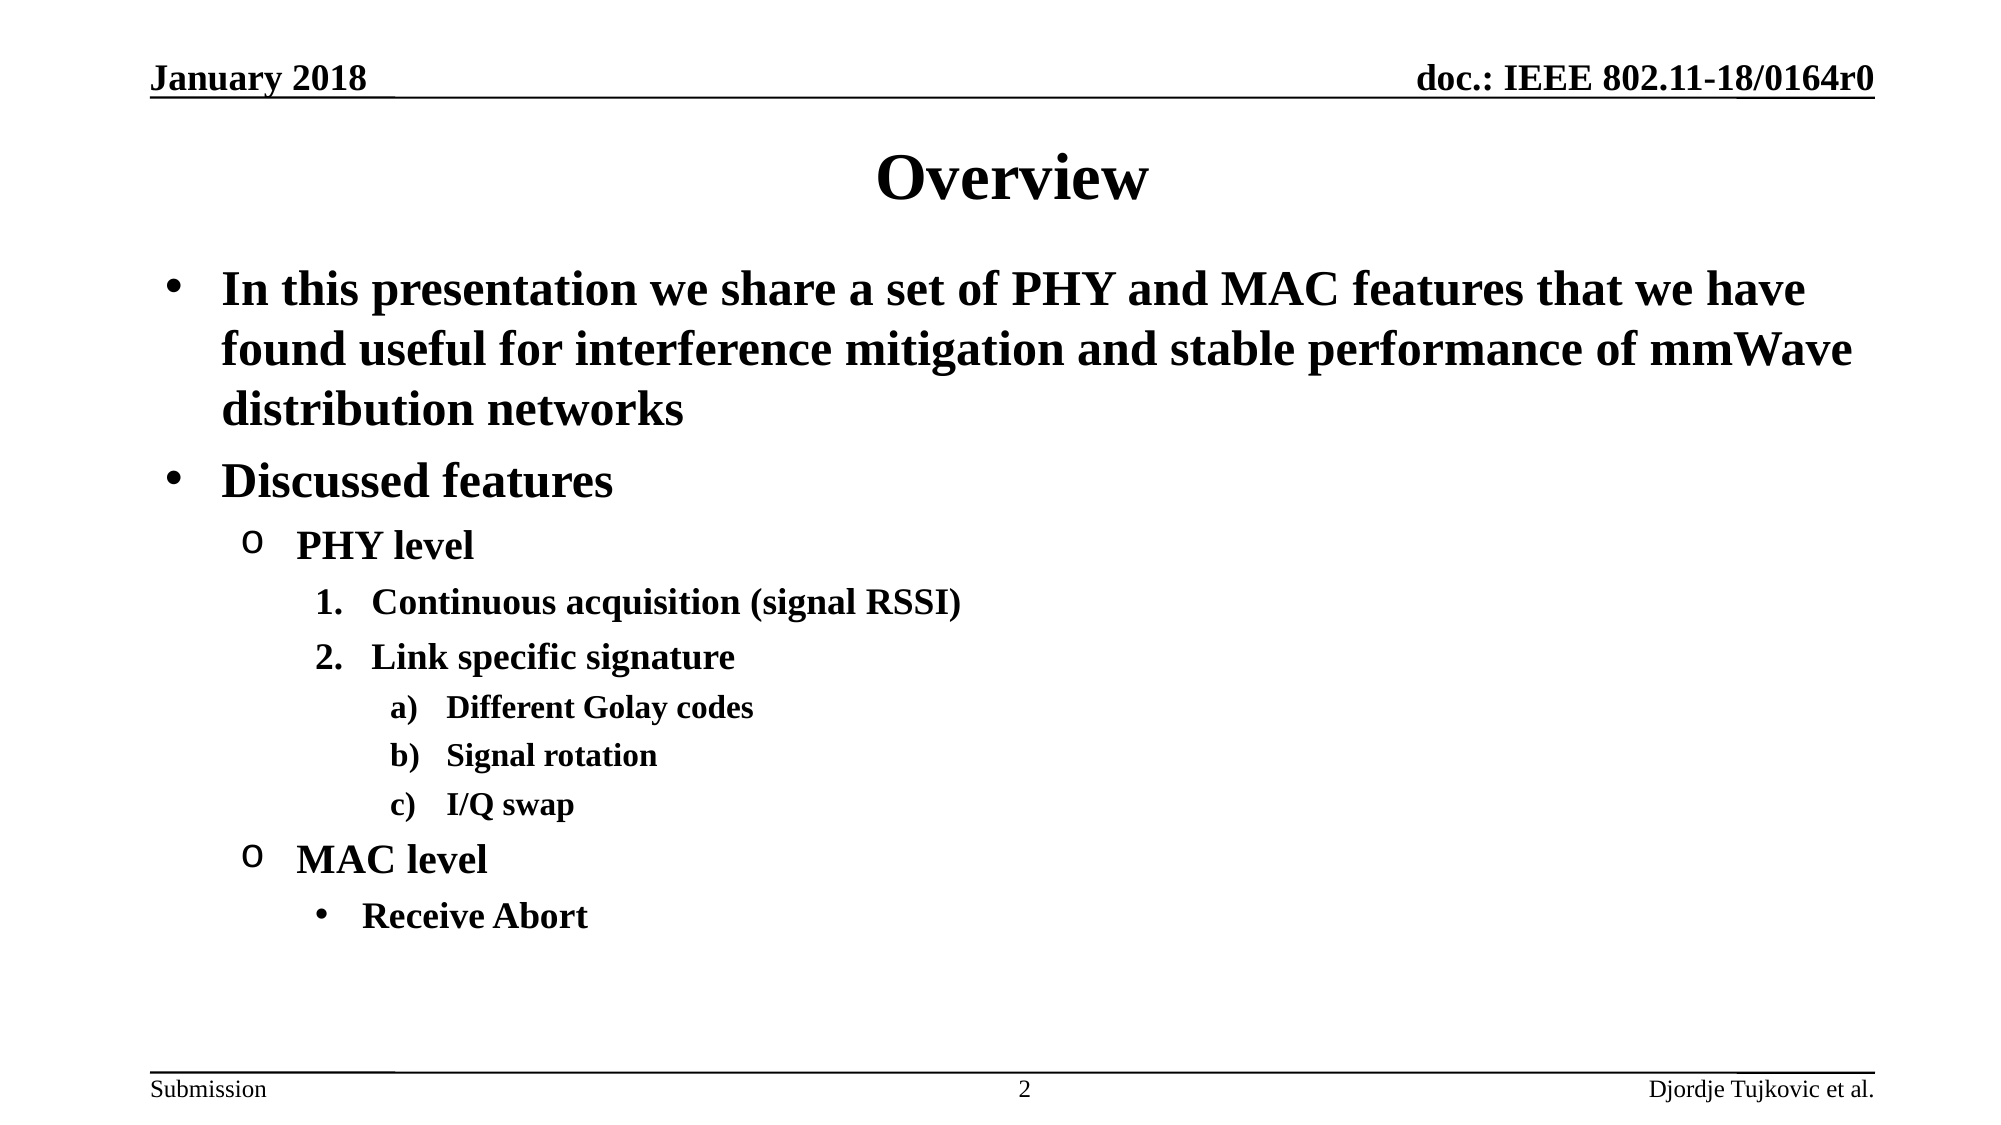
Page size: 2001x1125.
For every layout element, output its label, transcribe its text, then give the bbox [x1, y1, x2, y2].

footer Djordje Tujkovic et al. [1169, 1072, 1876, 1111]
list In this presentation we share a set of PHY and MAC features that we have found useful for interference mitigation and stable performance of mmWave distribution networks Discussed features PHY level Continuous acquisition (signal RSSI) Link specific signature Different Golay codes Signal rotation I/Q swap MAC level Receive Abort [149, 248, 1876, 1073]
title Overview [149, 97, 1876, 248]
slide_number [149, 59, 750, 98]
slide_number 2 [936, 1072, 1113, 1111]
